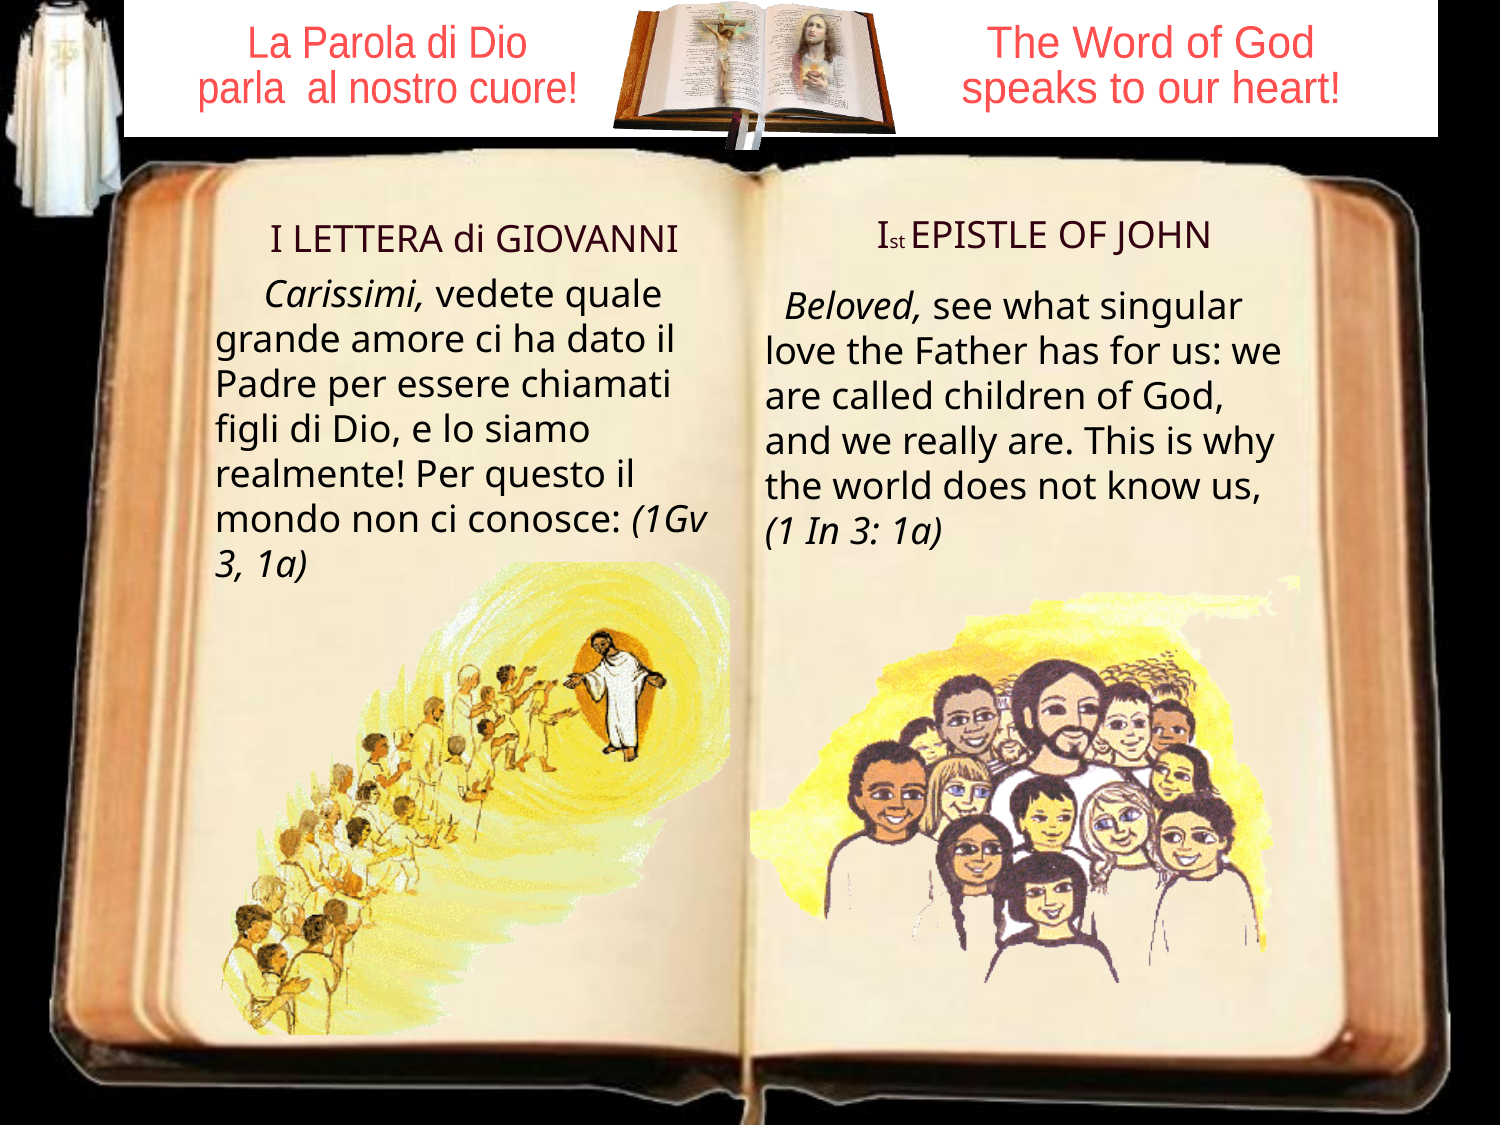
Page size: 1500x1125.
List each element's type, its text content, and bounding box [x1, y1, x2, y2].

text_box [125, 0, 599, 137]
picture [0, 0, 1500, 1125]
text_box I LETTERA di GIOVANNI [218, 207, 731, 262]
text_box [900, 0, 1438, 137]
text_box Carissimi, vedete quale grande amore ci ha dato il Padre per essere chiamati figli di Dio, e lo siamo realmente! Per questo il mondo non ci conosce: (1Gv 3, 1a) [200, 262, 750, 593]
text_box Beloved, see what singular love the Father has for us: we are called children of God, and we really are. This is why the world does not know us, (1 In 3: 1a) [750, 274, 1313, 560]
title Ist EPISTLE OF JOHN [738, 196, 1351, 272]
